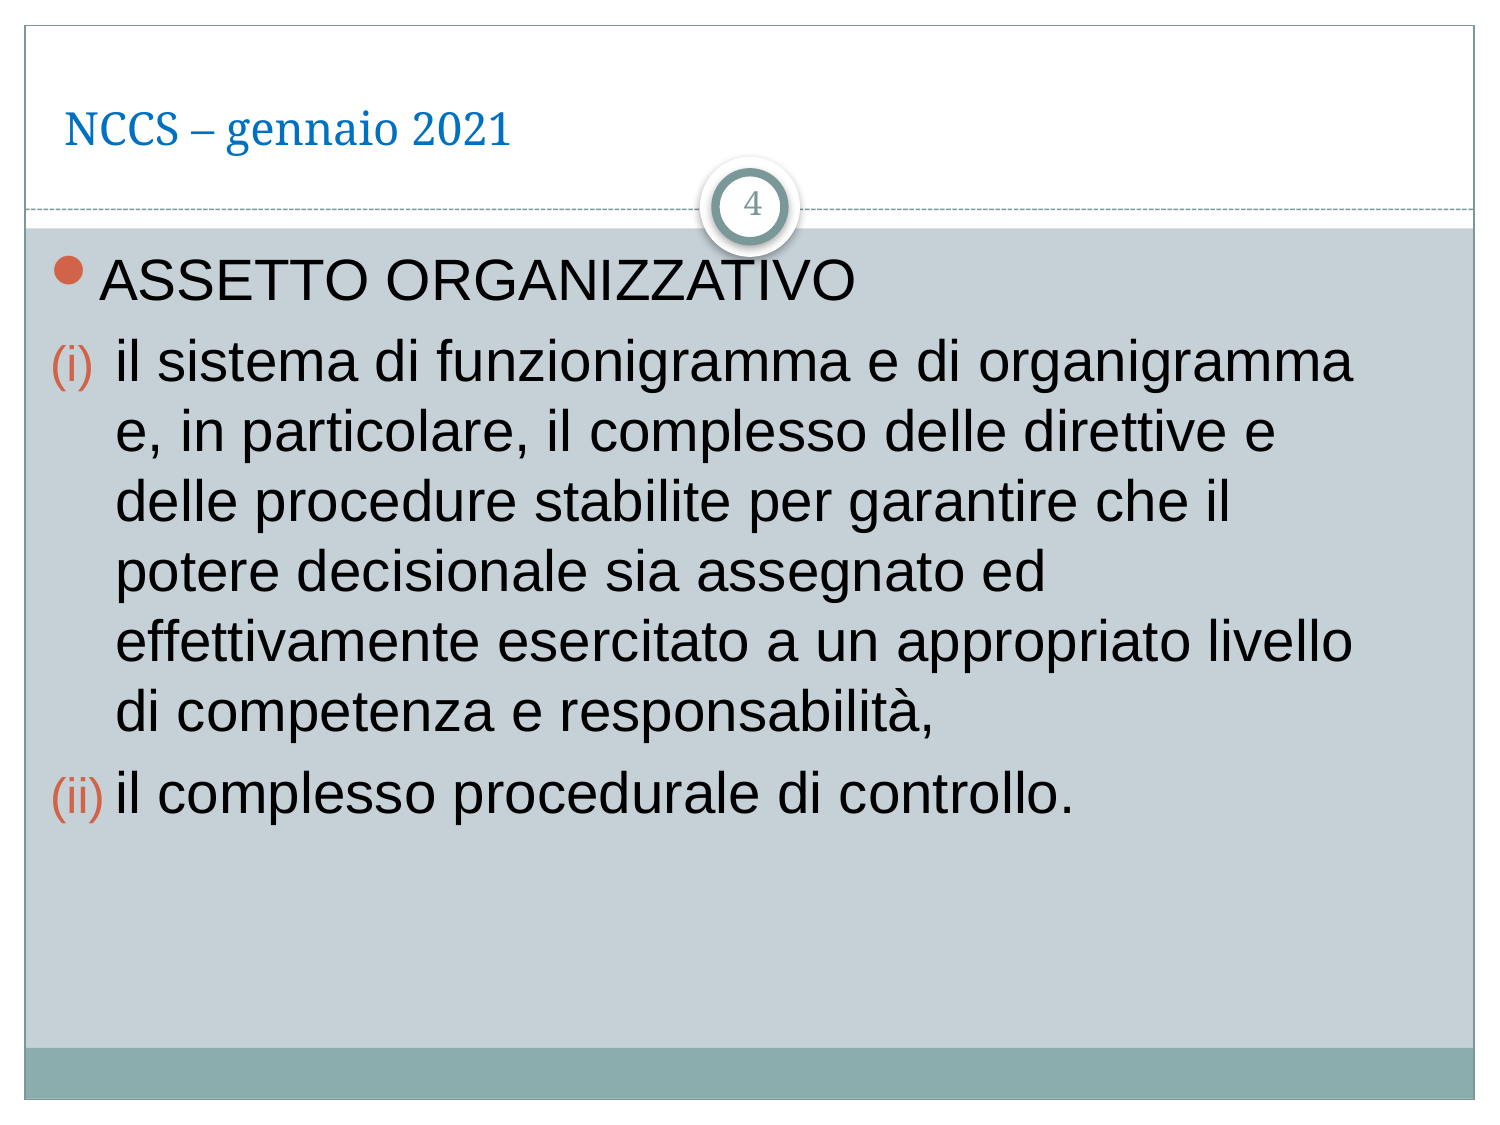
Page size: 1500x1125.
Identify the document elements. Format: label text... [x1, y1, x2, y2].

title NCCS – gennaio 2021 [49, 37, 1450, 162]
slide_number 4 [715, 168, 791, 241]
list ASSETTO ORGANIZZATIVO il sistema di funzionigramma e di organigramma e, in particolare, il complesso delle direttive e delle procedure stabilite per garantire che il potere decisionale sia assegnato ed effettivamente esercitato a un appropriato livello di competenza e responsabilità, il complesso procedurale di controllo. [35, 234, 1431, 985]
